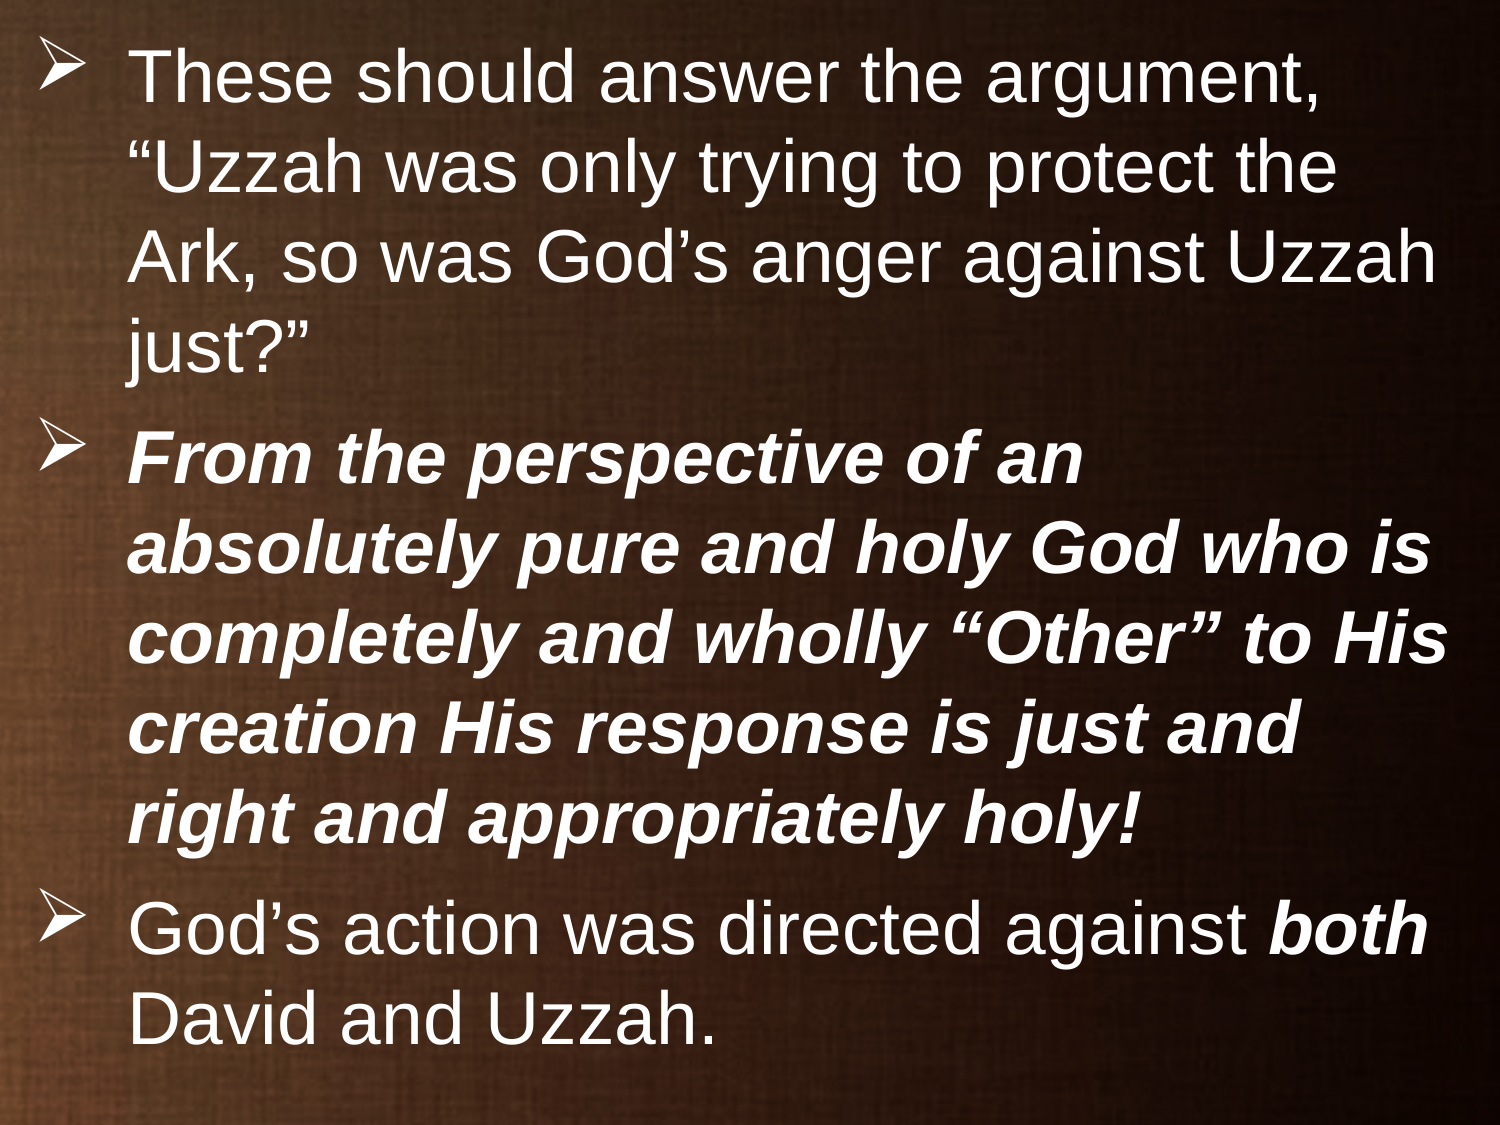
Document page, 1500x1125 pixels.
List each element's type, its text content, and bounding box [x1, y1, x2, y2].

subtitle These should answer the argument, “Uzzah was only trying to protect the Ark, so was God’s anger against Uzzah just?” From the perspective of an absolutely pure and holy God who is completely and wholly “Other” to His creation His response is just and right and appropriately holy! God’s action was directed against both David and Uzzah. [18, 20, 1478, 1110]
picture [0, 0, 1500, 1125]
